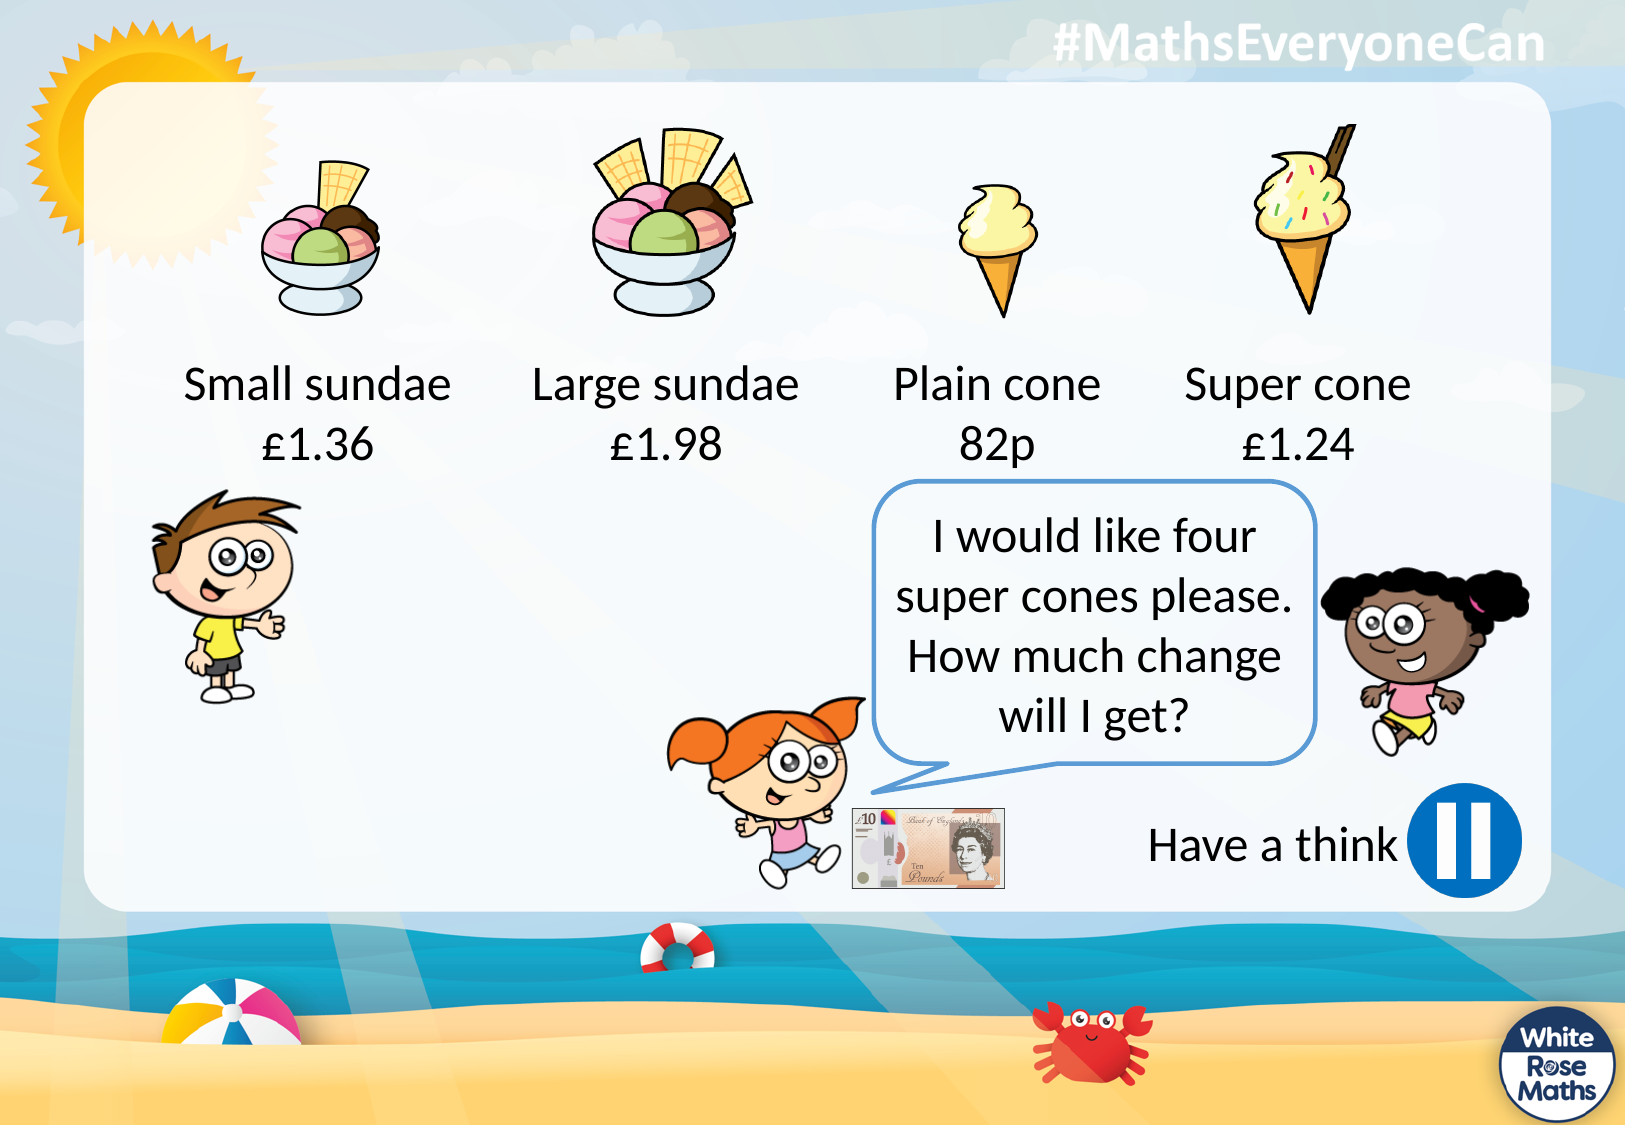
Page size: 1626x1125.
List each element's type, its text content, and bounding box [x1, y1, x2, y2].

picture [1173, 100, 1434, 344]
text_box I would like four super cones please. How much change will I get? [872, 481, 1316, 793]
picture [646, 666, 1007, 937]
picture [237, 149, 399, 326]
picture [563, 114, 759, 329]
text_box Large sundae £1.98 [494, 343, 838, 478]
picture [1312, 528, 1537, 898]
text_box Plain cone 82p [877, 343, 1117, 478]
text_box Have a think [1027, 804, 1407, 880]
picture [106, 465, 332, 737]
picture [899, 144, 1114, 344]
text_box Super cone £1.24 [1117, 343, 1479, 478]
text_box Small sundae £1.36 [146, 343, 490, 478]
